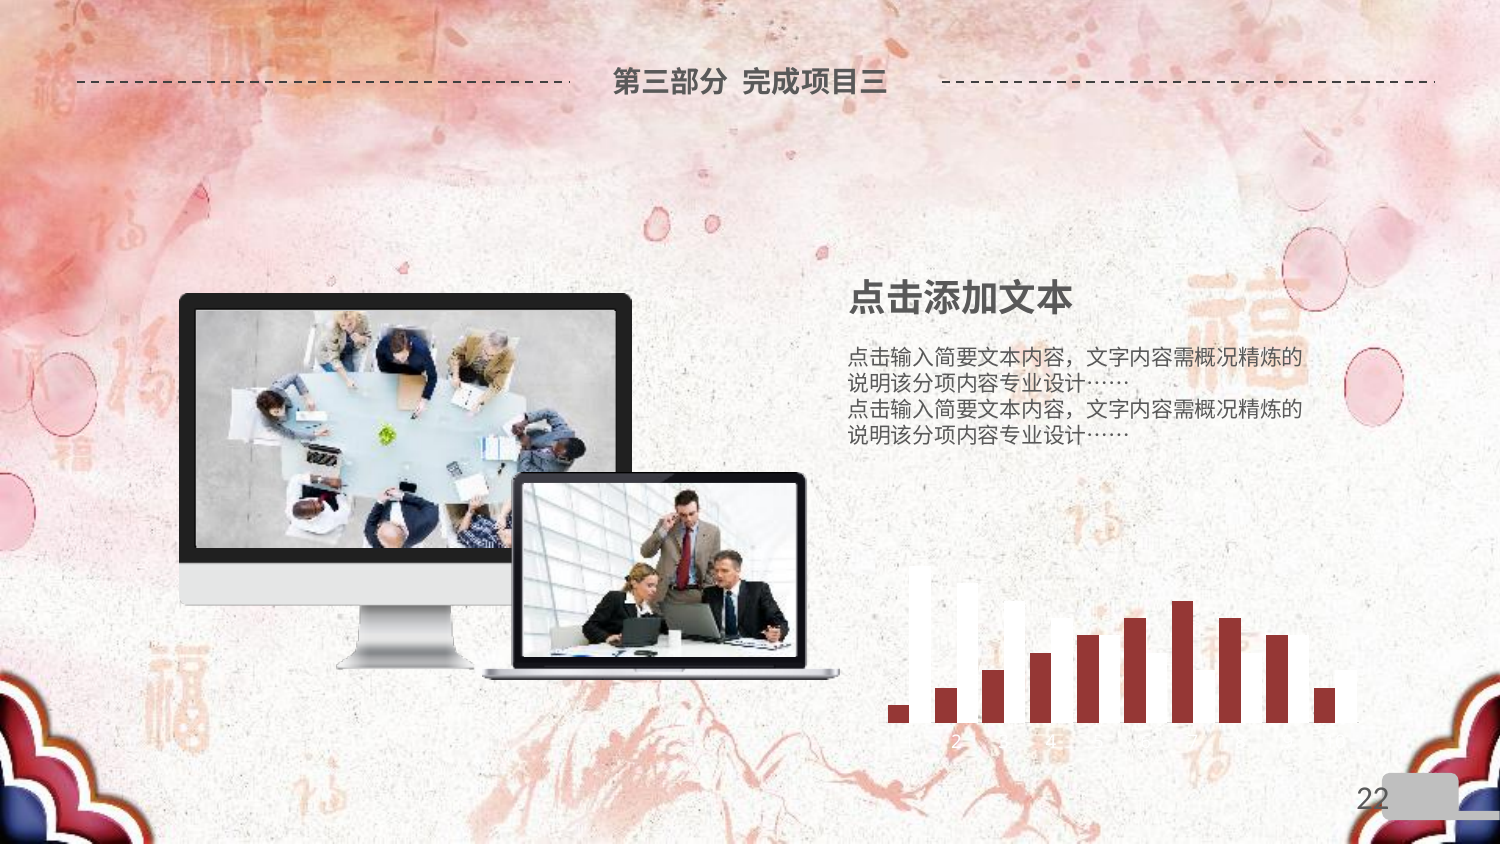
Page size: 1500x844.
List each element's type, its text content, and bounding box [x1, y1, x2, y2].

text_box 点击添加文本 [833, 266, 1089, 327]
text_box 点击输入简要文本内容，文字内容需概况精炼的说明该分项内容专业设计…… 点击输入简要文本内容，文字内容需概况精炼的说明该分项内容专业设计…… [832, 336, 1341, 456]
chart [875, 543, 1369, 760]
title 第三部分 完成项目三 [18, 52, 1483, 110]
picture [0, 0, 1500, 844]
